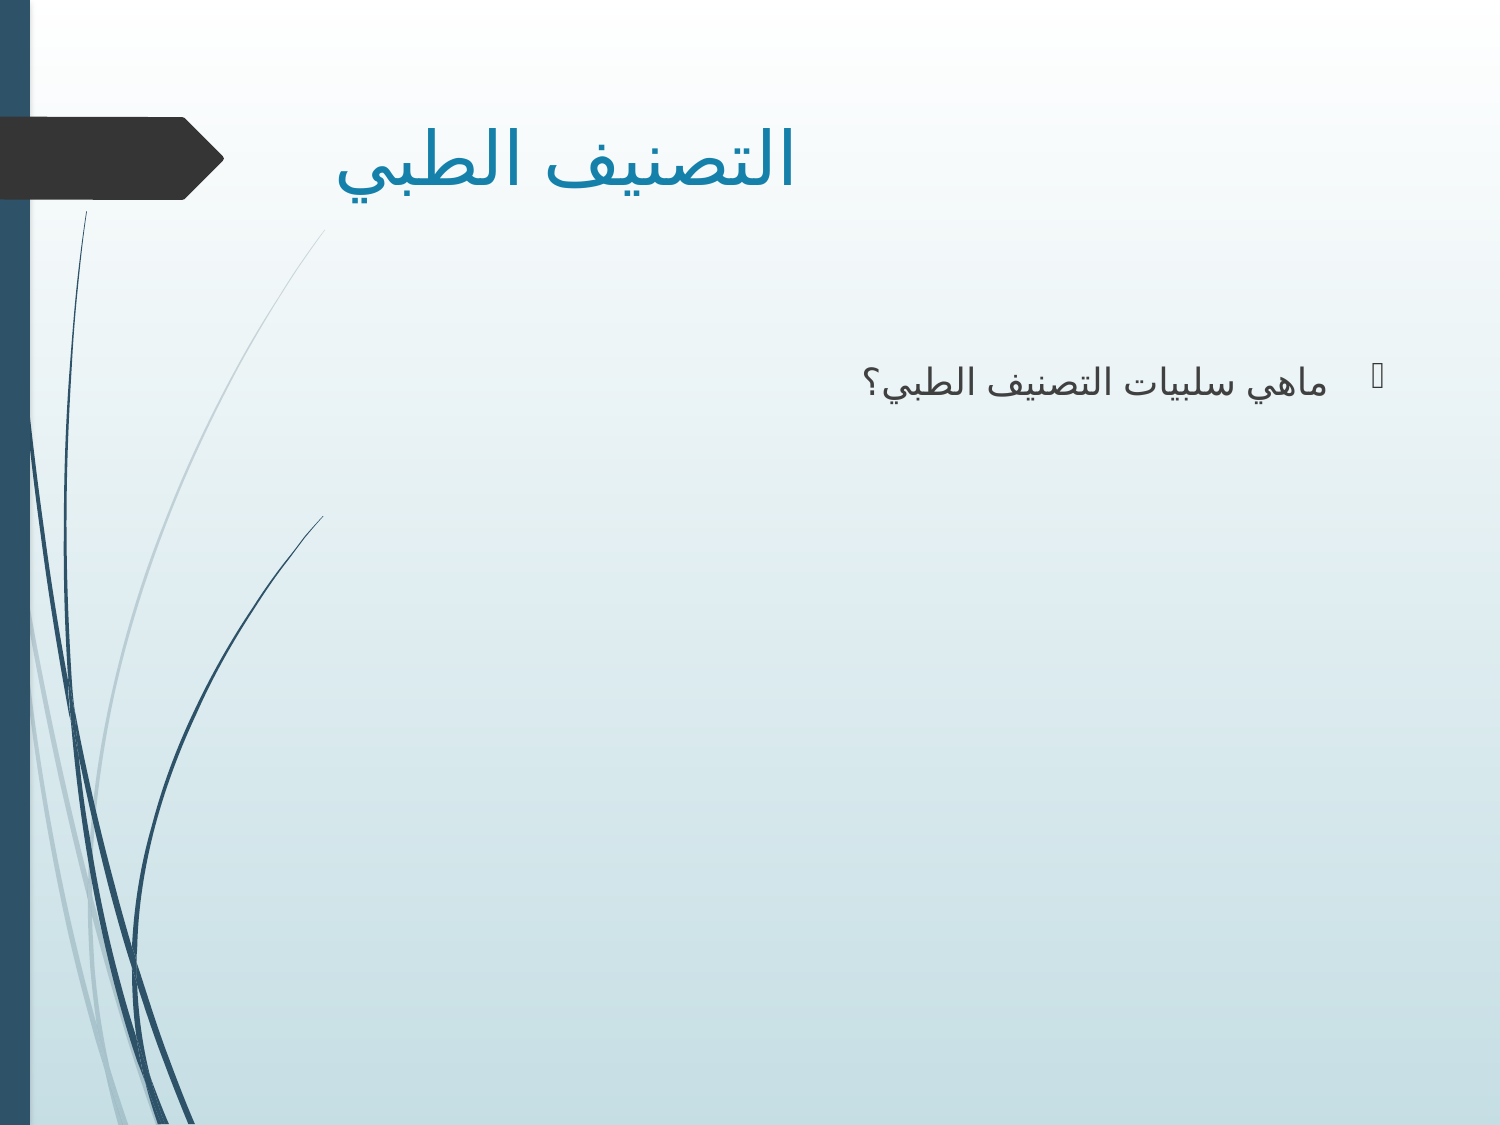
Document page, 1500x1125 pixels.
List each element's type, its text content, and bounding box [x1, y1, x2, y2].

title التصنيف الطبي [319, 102, 1400, 313]
list ماهي سلبيات التصنيف الطبي؟ [318, 350, 1400, 970]
